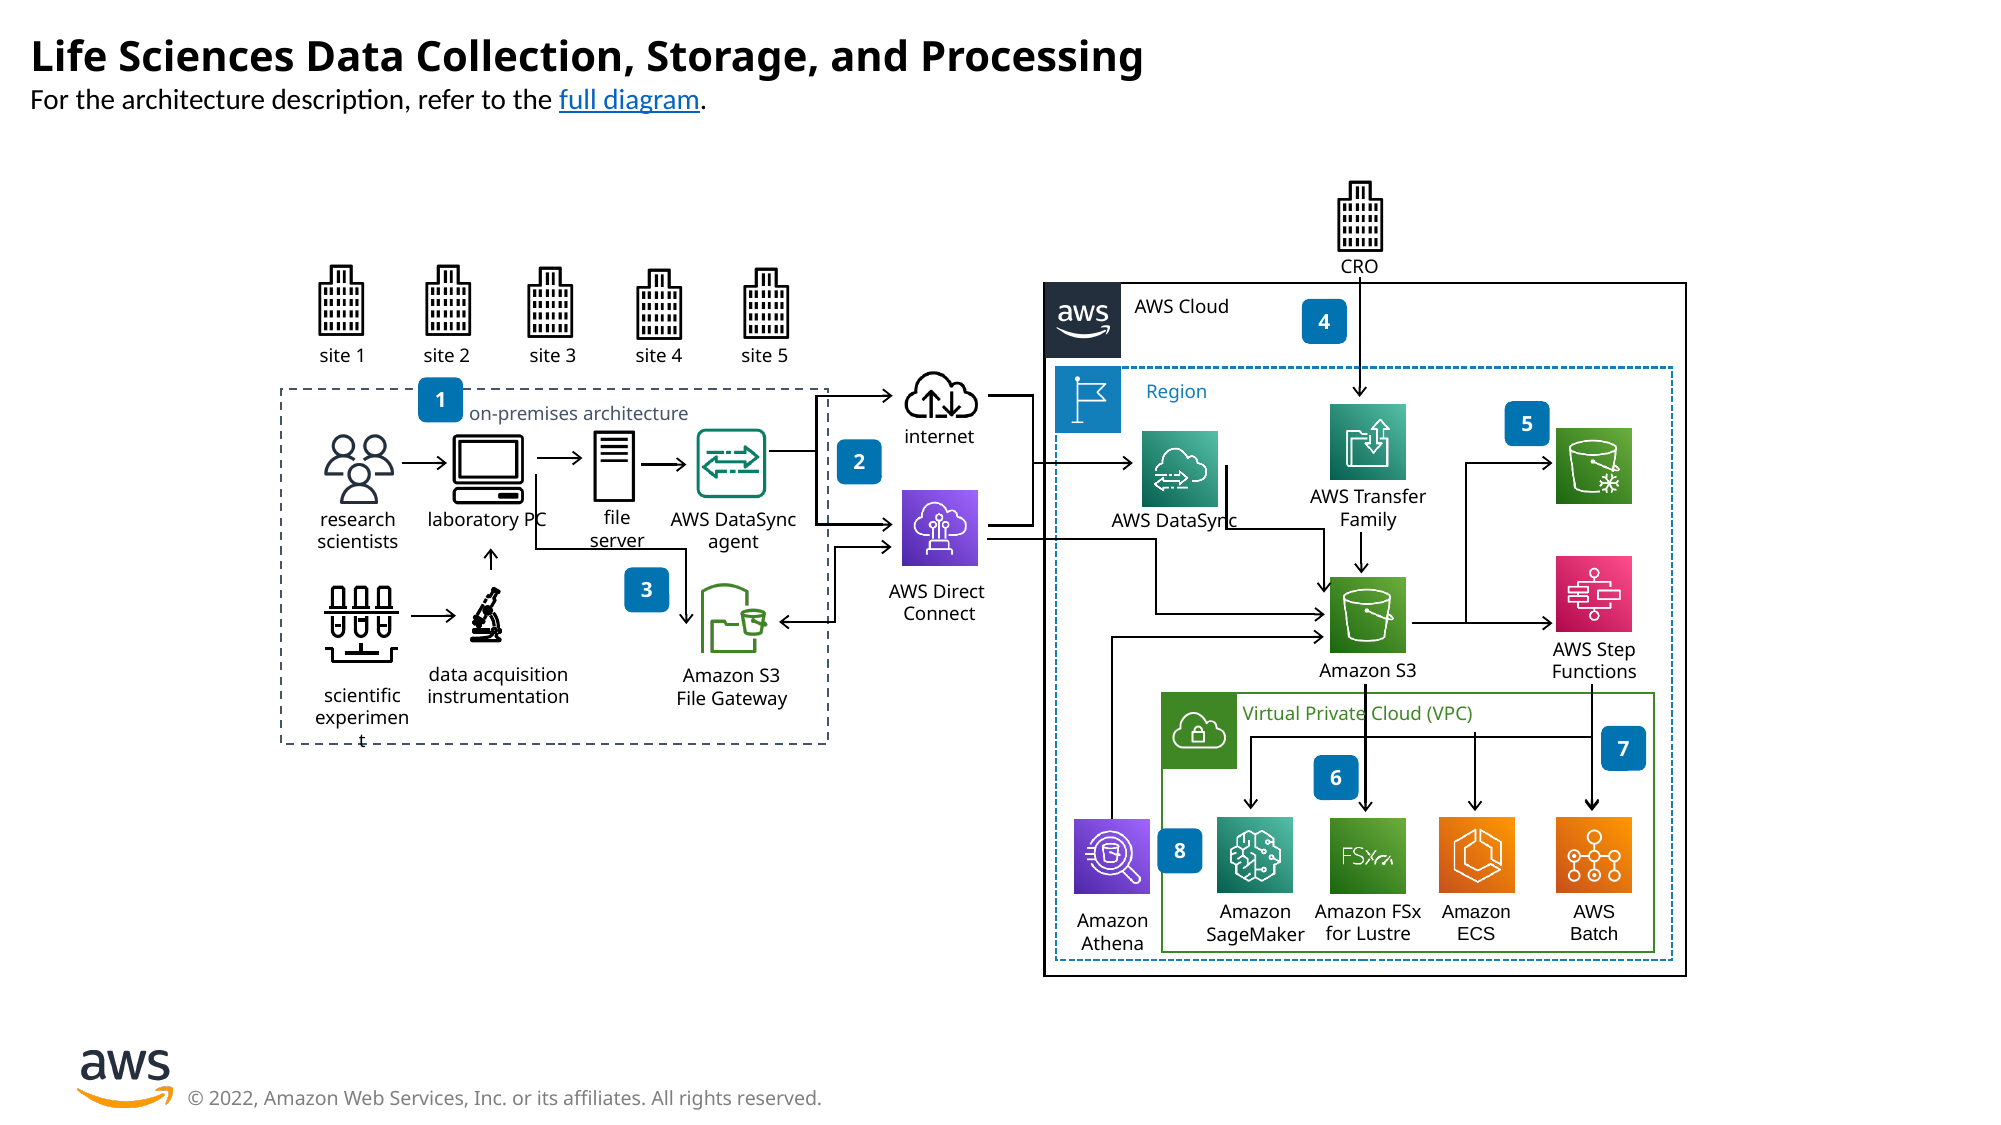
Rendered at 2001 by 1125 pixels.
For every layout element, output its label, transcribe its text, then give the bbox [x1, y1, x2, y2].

text_box 8 [1156, 834, 1204, 875]
text_box For the architecture description, refer to the full diagram. [15, 72, 814, 123]
text_box on-premises architecture [280, 388, 829, 745]
picture [728, 265, 804, 341]
picture [303, 262, 379, 338]
text_box 1 [417, 376, 465, 424]
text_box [324, 586, 400, 662]
text_box Virtual Private Cloud (VPC) [1366, 693, 1518, 731]
text_box laboratory PC [380, 499, 535, 538]
text_box Amazon FSx for Lustre [1322, 892, 1425, 952]
picture [696, 580, 772, 656]
text_box AWS Transfer Family [1325, 477, 1411, 537]
text_box Amazon SageMaker [1189, 892, 1322, 953]
text_box AWS DataSync [1077, 501, 1226, 539]
picture [1439, 817, 1515, 893]
text_box internet [893, 416, 988, 455]
picture [693, 425, 769, 501]
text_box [1226, 465, 1325, 593]
text_box site 5 [721, 336, 827, 369]
picture [1055, 366, 1121, 395]
text_box data acquisition instrumentation [411, 654, 586, 715]
text_box Region [1055, 366, 1673, 961]
picture [1217, 834, 1293, 893]
text_box Virtual Private Cloud (VPC) [1309, 693, 1365, 731]
picture [1322, 178, 1398, 254]
text_box 4 [1300, 297, 1348, 345]
text_box Amazon ECS [1425, 892, 1527, 952]
picture [1330, 577, 1406, 653]
text_box AWS Cloud [1043, 282, 1687, 977]
text_box site 3 [490, 336, 616, 374]
picture [902, 490, 978, 566]
text_box Amazon S3 File Gateway [659, 656, 804, 717]
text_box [536, 474, 687, 625]
text_box CRO [1304, 254, 1416, 277]
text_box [988, 395, 1133, 526]
text_box site 4 [616, 336, 721, 369]
picture [76, 1050, 173, 1108]
picture [576, 428, 652, 474]
text_box Amazon Athena [1037, 901, 1188, 962]
picture [1330, 404, 1406, 480]
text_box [1126, 621, 1309, 834]
text_box [1592, 736, 1600, 810]
text_box © 2022, Amazon Web Services, Inc. or its affiliates. All rights reserved. [187, 1085, 850, 1110]
picture [1074, 819, 1150, 895]
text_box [768, 395, 893, 525]
picture [1556, 556, 1632, 632]
text_box Amazon S3 [1309, 650, 1474, 689]
text_box [1367, 736, 1474, 810]
text_box scientific experiment [297, 676, 428, 759]
text_box site 2 [385, 336, 509, 369]
picture [1556, 817, 1632, 893]
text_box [1411, 463, 1553, 624]
text_box 7 [1600, 724, 1648, 772]
picture [1045, 282, 1121, 358]
text_box 5 [1503, 400, 1551, 448]
text_box AWS Step Functions [1521, 630, 1667, 690]
text_box site 1 [281, 335, 405, 368]
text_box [987, 539, 1325, 615]
picture [450, 431, 526, 507]
picture [902, 356, 980, 434]
text_box AWS Direct Connect [807, 572, 1072, 632]
picture [321, 431, 397, 507]
text_box Life Sciences Data Collection, Storage, and Processing [15, 22, 1228, 87]
picture [410, 262, 486, 338]
text_box research scientists [302, 499, 414, 560]
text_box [450, 578, 526, 654]
text_box [1309, 736, 1364, 810]
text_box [779, 546, 892, 622]
text_box [1476, 736, 1591, 810]
picture [1330, 818, 1406, 894]
picture [1142, 431, 1218, 507]
picture [621, 266, 697, 342]
text_box AWS DataSync agent [687, 500, 832, 560]
text_box AWS Batch [1554, 892, 1634, 952]
picture [1556, 428, 1632, 504]
picture [512, 264, 588, 340]
